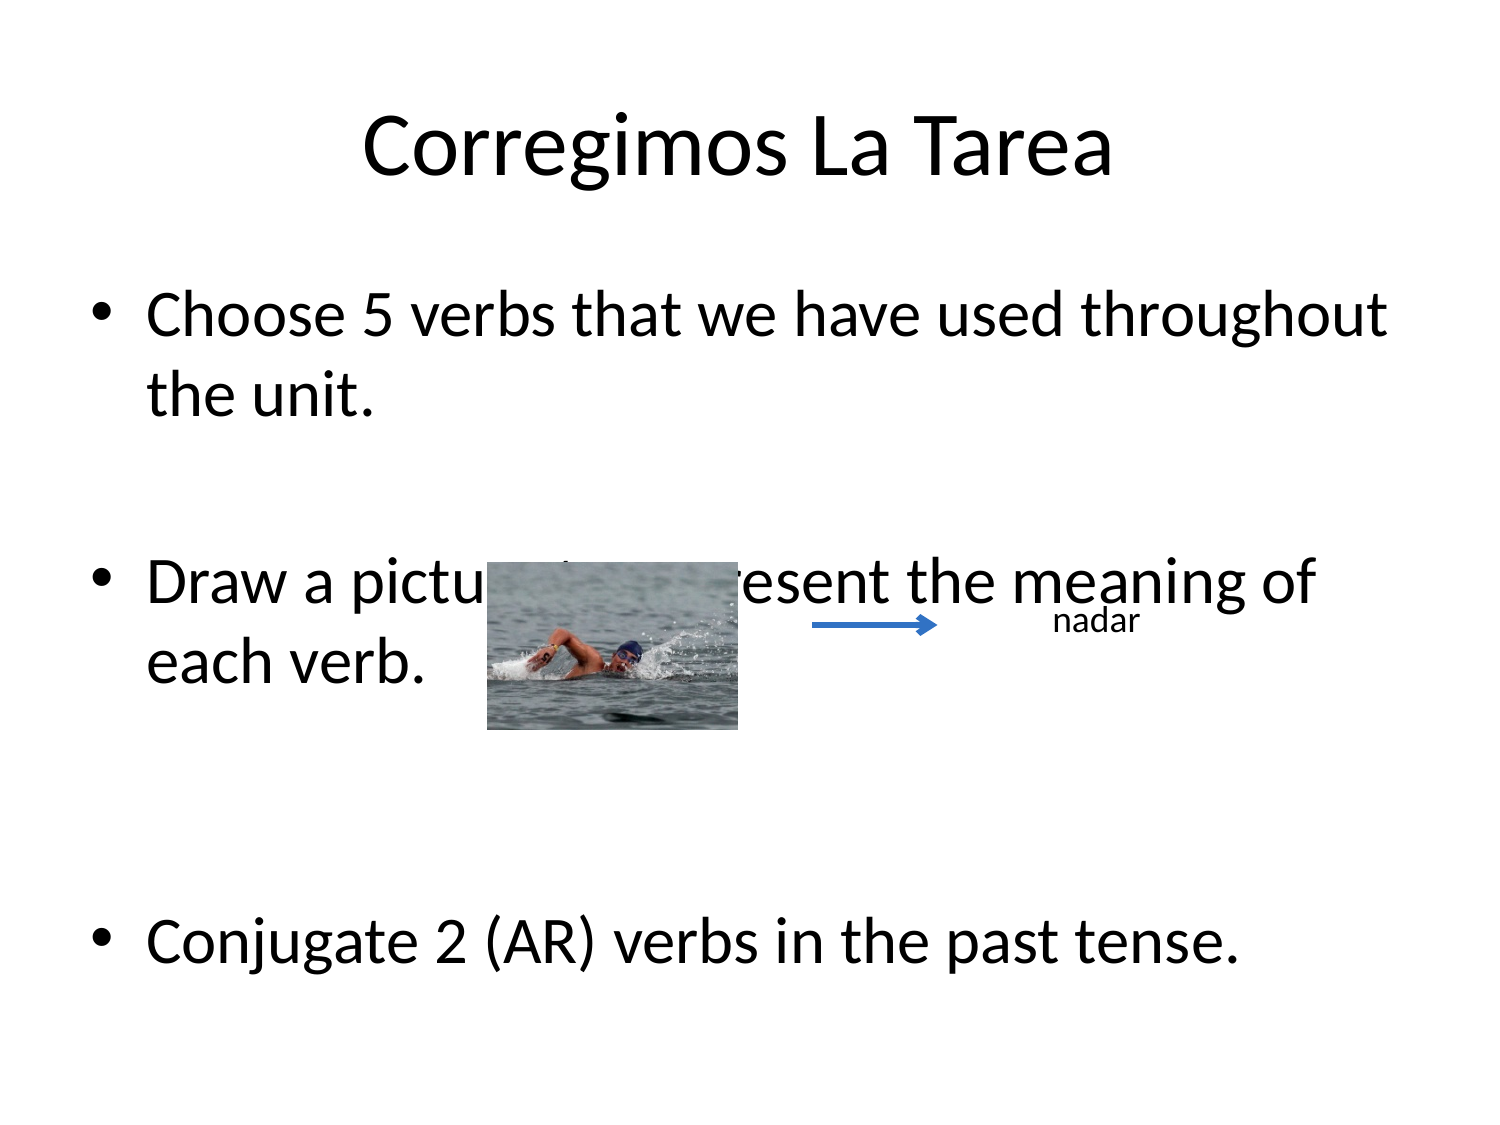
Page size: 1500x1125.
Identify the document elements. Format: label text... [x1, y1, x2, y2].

text_box nadar [1037, 587, 1225, 648]
title Corregimos La Tarea [75, 45, 1425, 233]
picture [487, 562, 738, 731]
list Choose 5 verbs that we have used throughout the unit. Draw a picture to represent the meaning of each verb. Conjugate 2 (AR) verbs in the past tense. [75, 262, 1425, 1005]
